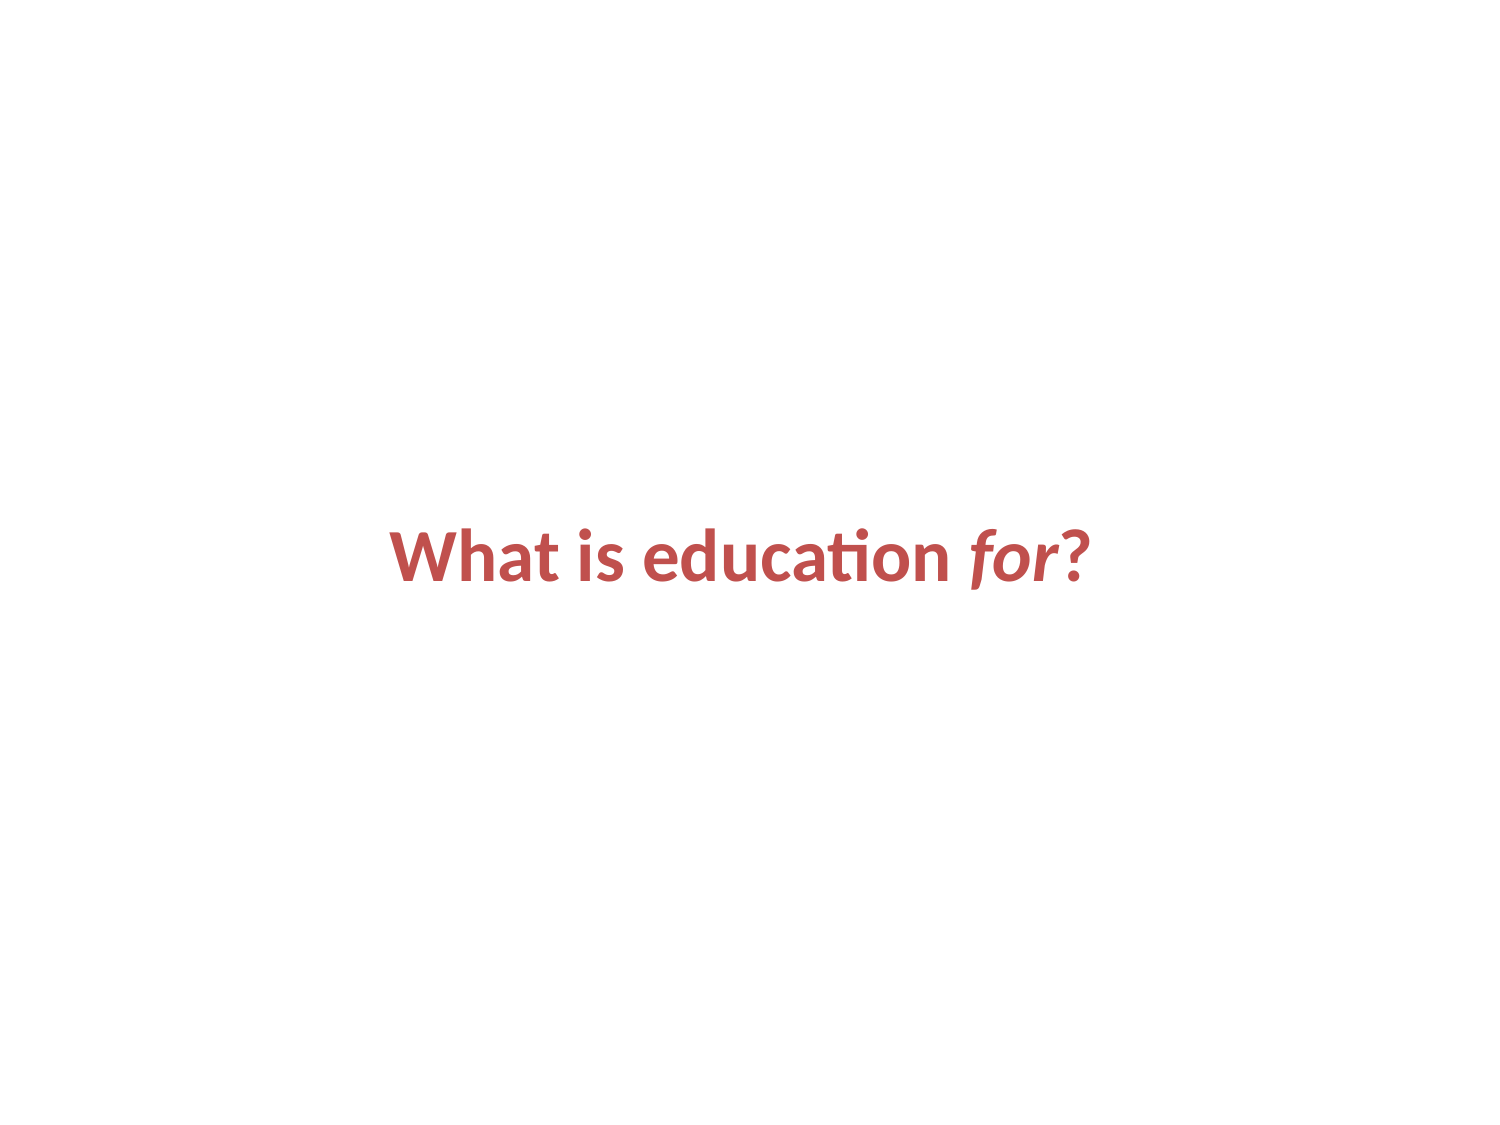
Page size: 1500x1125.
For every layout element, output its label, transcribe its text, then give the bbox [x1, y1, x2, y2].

title What is education for? [75, 45, 1425, 1059]
